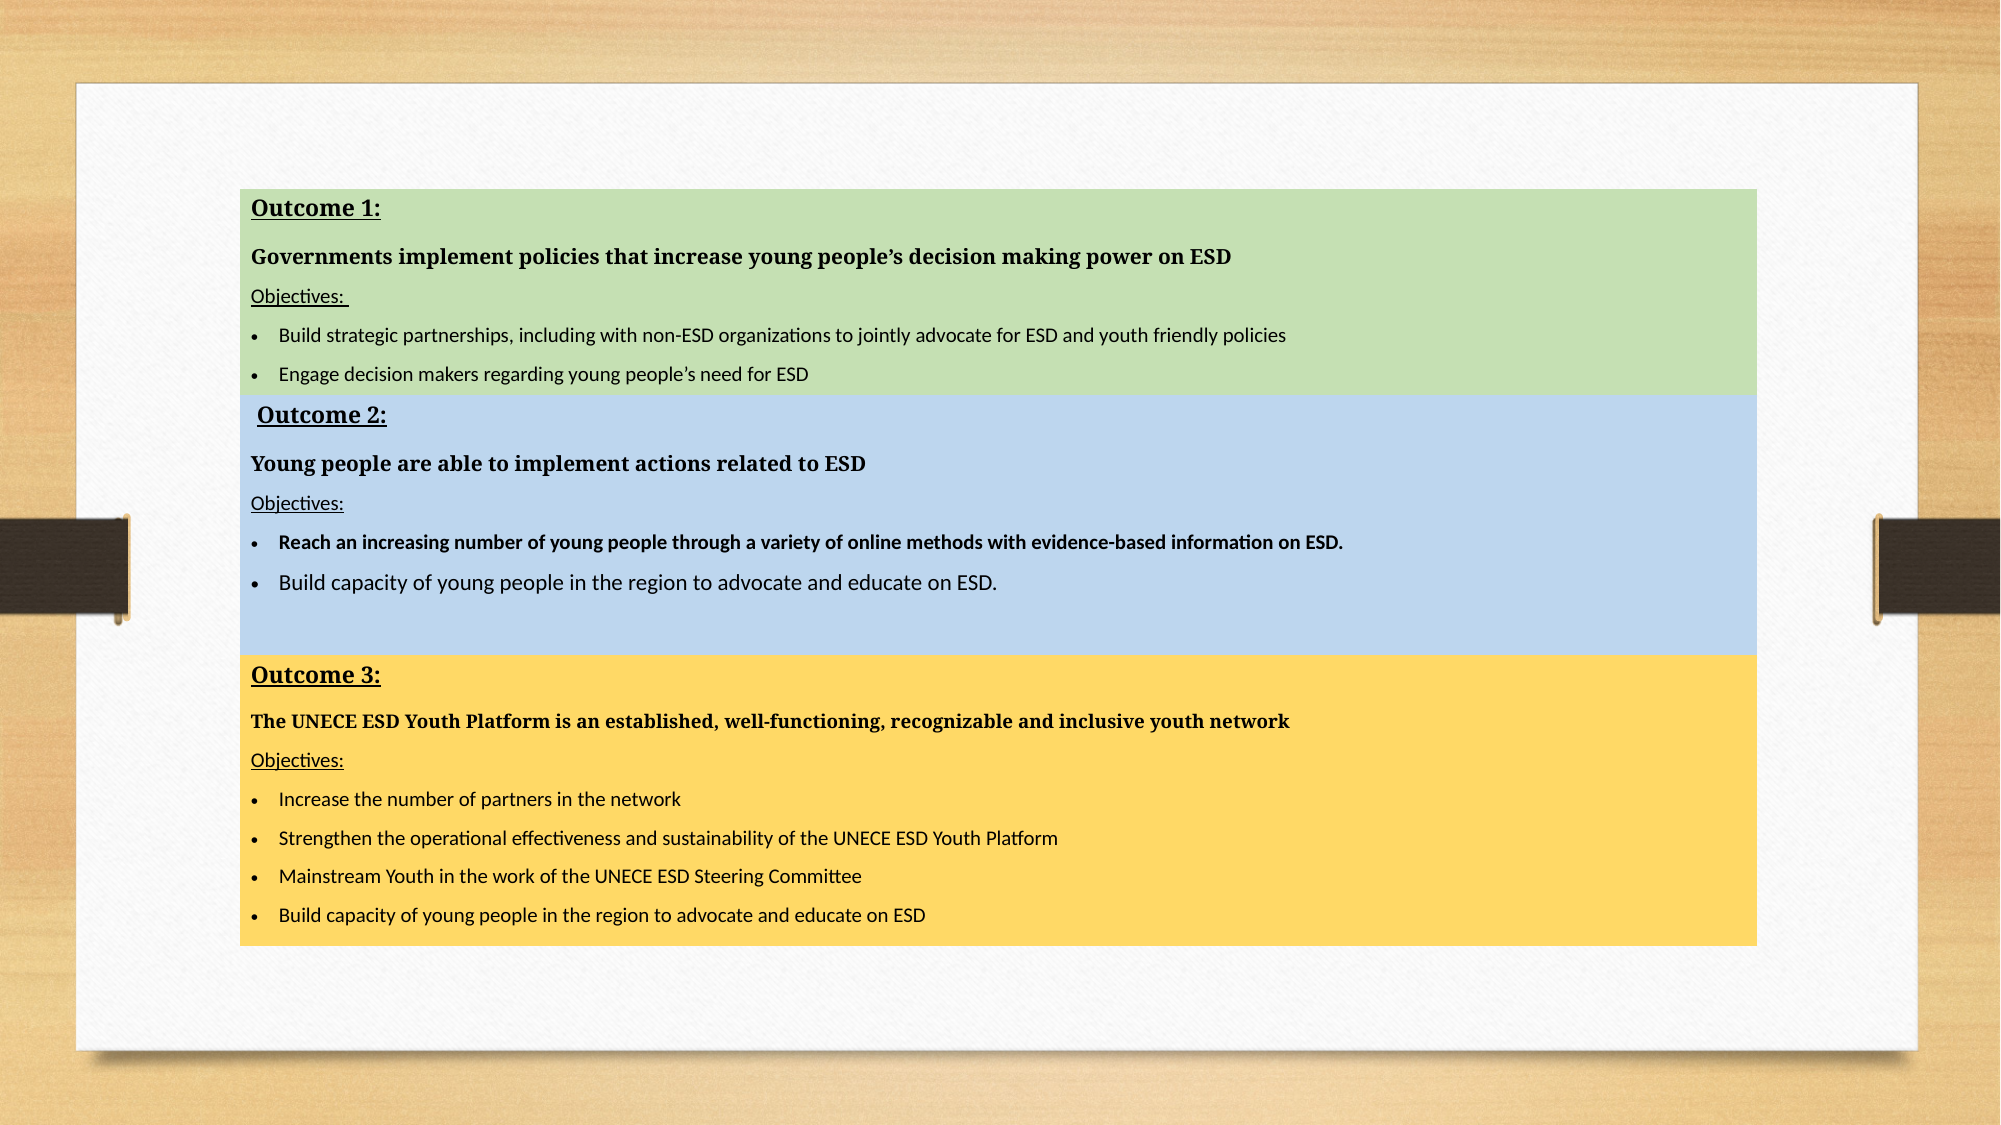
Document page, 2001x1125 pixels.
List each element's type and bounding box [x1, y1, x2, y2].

text_box [0, 513, 2000, 622]
picture [0, 4, 1998, 513]
picture [0, 622, 1998, 1125]
text_box [0, 0, 2000, 513]
